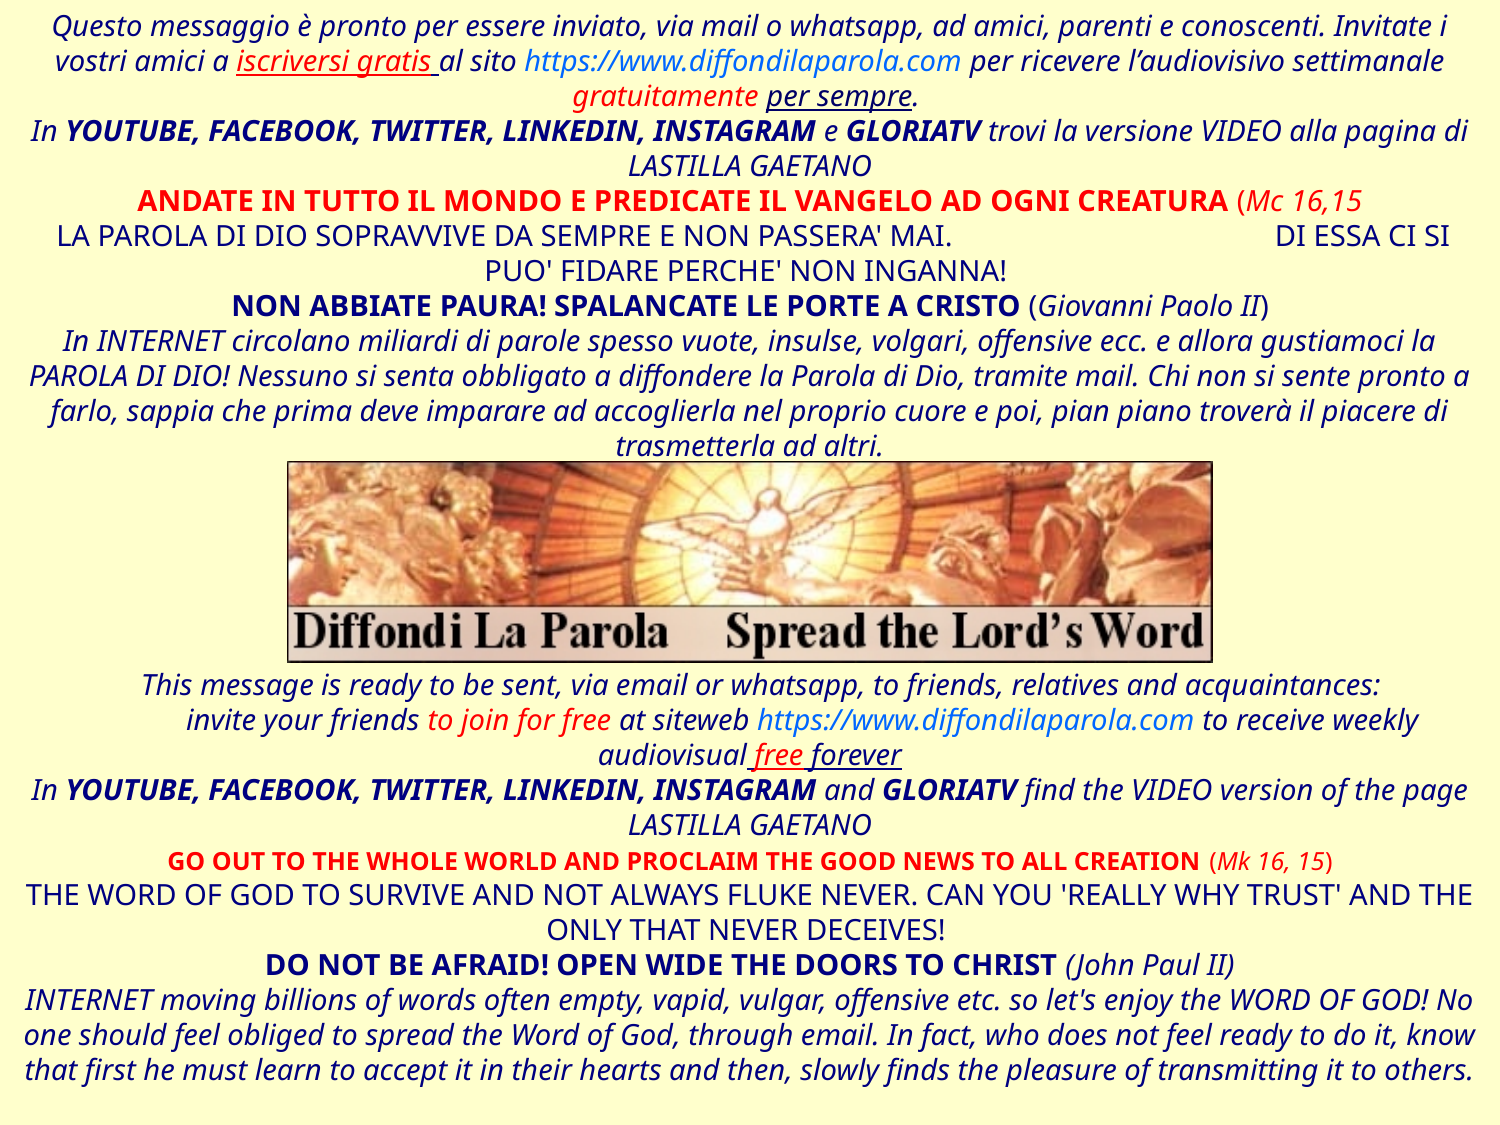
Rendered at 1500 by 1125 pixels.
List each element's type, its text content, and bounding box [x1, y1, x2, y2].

text_box Questo messaggio è pronto per essere inviato, via mail o whatsapp, ad amici, parenti e conoscenti. Invitate i vostri amici a iscriversi gratis al sito https://www.diffondilaparola.com per ricevere l’audiovisivo settimanale gratuitamente per sempre. In YOUTUBE, FACEBOOK, TWITTER, LINKEDIN, INSTAGRAM e GLORIATV trovi la versione VIDEO alla pagina di LASTILLA GAETANO ANDATE IN TUTTO IL MONDO E PREDICATE IL VANGELO AD OGNI CREATURA (Mc 16,15 LA PAROLA DI DIO SOPRAVVIVE DA SEMPRE E NON PASSERA' MAI. DI ESSA CI SI PUO' FIDARE PERCHE' NON INGANNA! NON ABBIATE PAURA! SPALANCATE LE PORTE A CRISTO (Giovanni Paolo II) In INTERNET circolano miliardi di parole spesso vuote, insulse, volgari, offensive ecc. e allora gustiamoci la PAROLA DI DIO! Nessuno si senta obbligato a diffondere la Parola di Dio, tramite mail. Chi non si sente pronto a farlo, sappia che prima deve imparare ad accoglierla nel proprio cuore e poi, pian piano troverà il piacere di trasmetterla ad altri. This message is ready to be sent, via email or whatsapp, to friends, relatives and acquaintances: invite your friends to join for free at siteweb https://www.diffondilaparola.com to receive weekly audiovisual free forever In YOUTUBE, FACEBOOK, TWITTER, LINKEDIN, INSTAGRAM and GLORIATV find the VIDEO version of the page LASTILLA GAETANO GO OUT TO THE WHOLE WORLD AND PROCLAIM THE GOOD NEWS TO ALL CREATION (Mk 16, 15) THE WORD OF GOD TO SURVIVE AND NOT ALWAYS FLUKE NEVER. CAN YOU 'REALLY WHY TRUST' AND THE ONLY THAT NEVER DECEIVES! DO NOT BE AFRAID! OPEN WIDE THE DOORS TO CHRIST (John Paul II) INTERNET moving billions of words often empty, vapid, vulgar, offensive etc. so let's enjoy the WORD OF GOD! No one should feel obliged to spread the Word of God, through email. In fact, who does not feel ready to do it, know that first he must learn to accept it in their hearts and then, slowly finds the pleasure of transmitting it to others. [0, 0, 1500, 1094]
picture [287, 461, 1213, 663]
